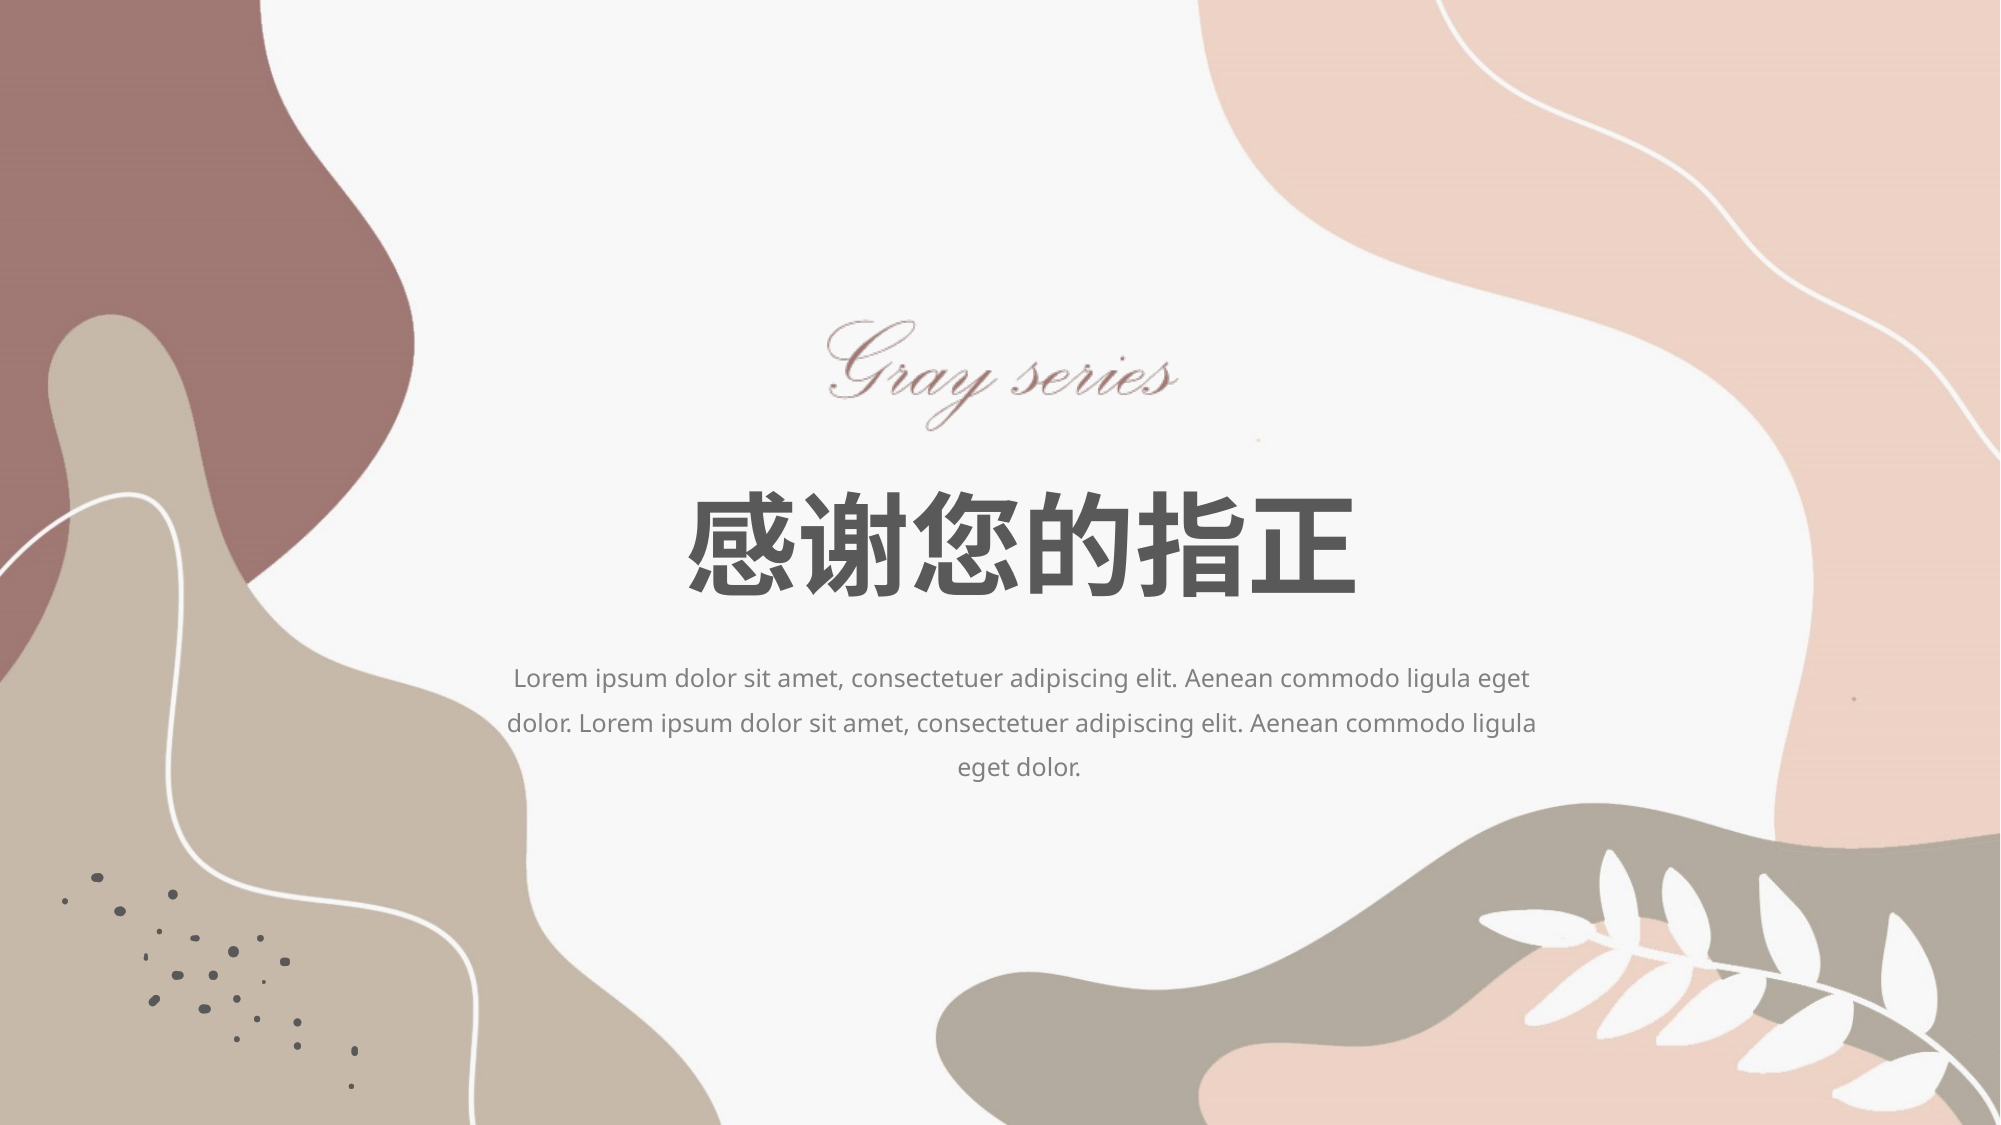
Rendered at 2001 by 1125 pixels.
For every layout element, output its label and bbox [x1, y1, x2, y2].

picture [0, 0, 2001, 1125]
text_box [360, 467, 1686, 742]
